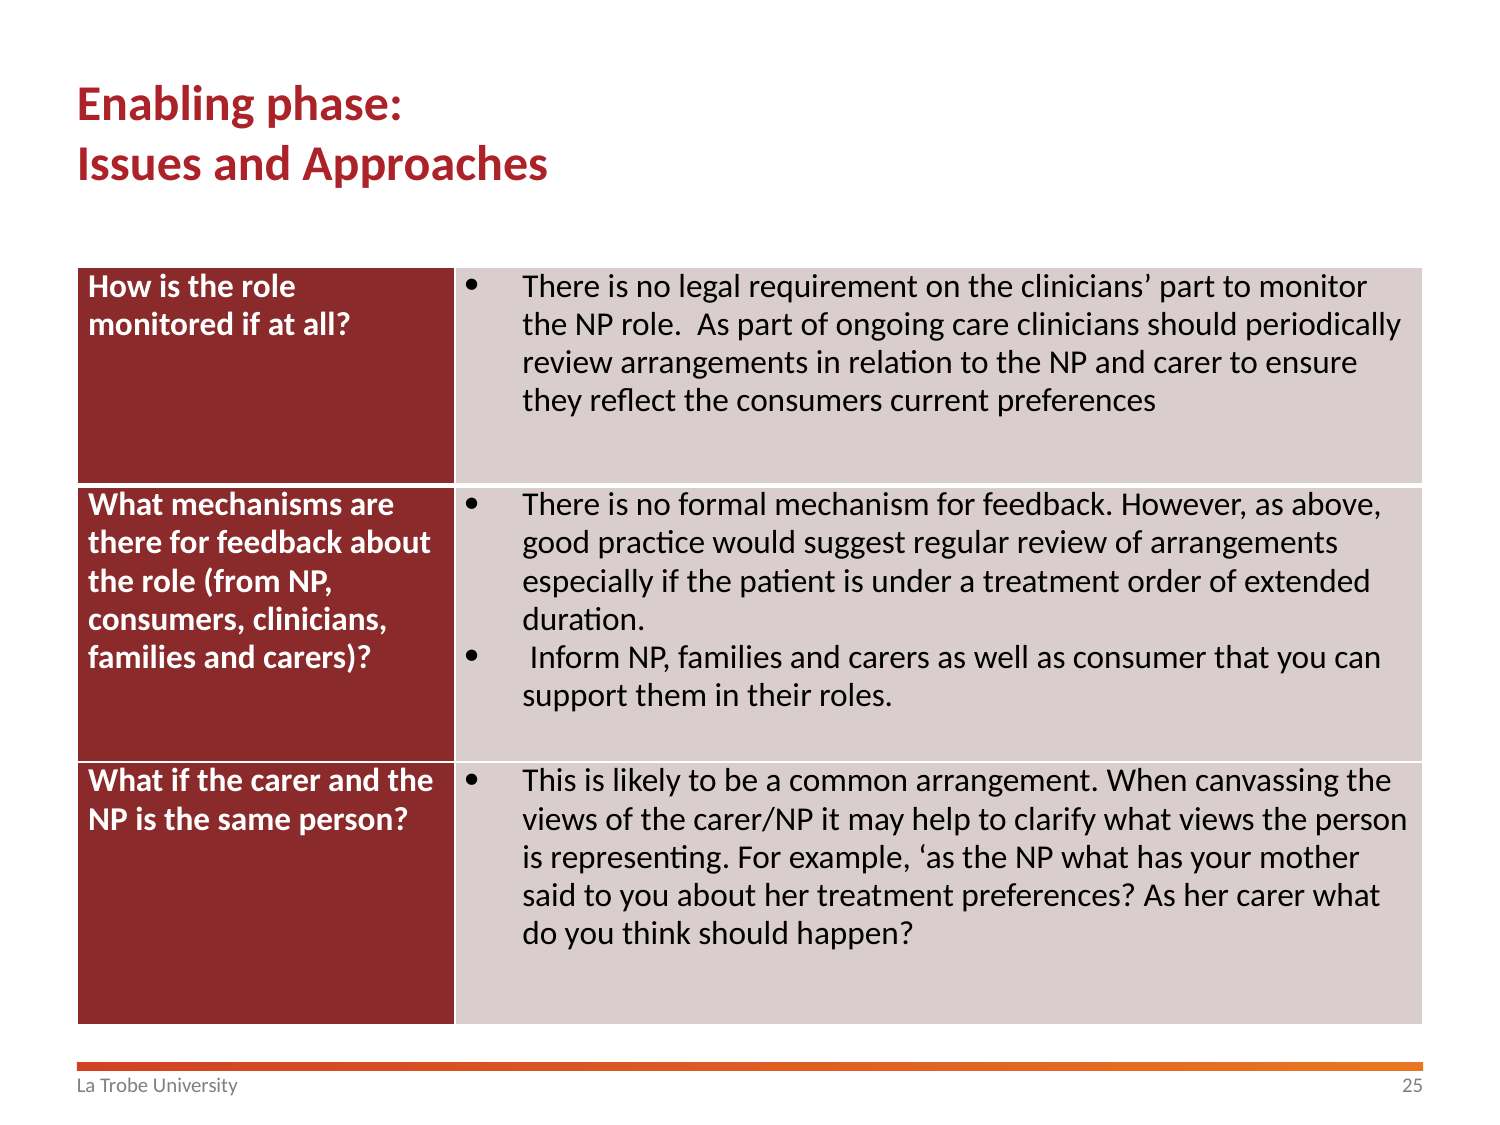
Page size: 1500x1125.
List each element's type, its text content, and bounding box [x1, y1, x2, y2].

table_cell This is likely to be a common arrangement. When canvassing the views of the carer/NP it may help to clarify what views the person is representing. For example, ‘as the NP what has your mother said to you about her treatment preferences? As her carer what do you think should happen? [456, 763, 1422, 1024]
table_cell There is no formal mechanism for feedback. However, as above, good practice would suggest regular review of arrangements especially if the patient is under a treatment order of extended duration. Inform NP, families and carers as well as consumer that you can support them in their roles. [456, 488, 1422, 761]
table_cell What if the carer and the NP is the same person? [78, 763, 454, 1024]
table_header There is no legal requirement on the clinicians’ part to monitor the NP role. As part of ongoing care clinicians should periodically review arrangements in relation to the NP and carer to ensure they reflect the consumers current preferences [456, 268, 1422, 483]
table_cell What mechanisms are there for feedback about the role (from NP, consumers, clinicians, families and carers)? [78, 488, 454, 761]
title Enabling phase: Issues and Approaches [76, 70, 1424, 209]
table_header How is the role monitored if at all? [78, 268, 454, 483]
